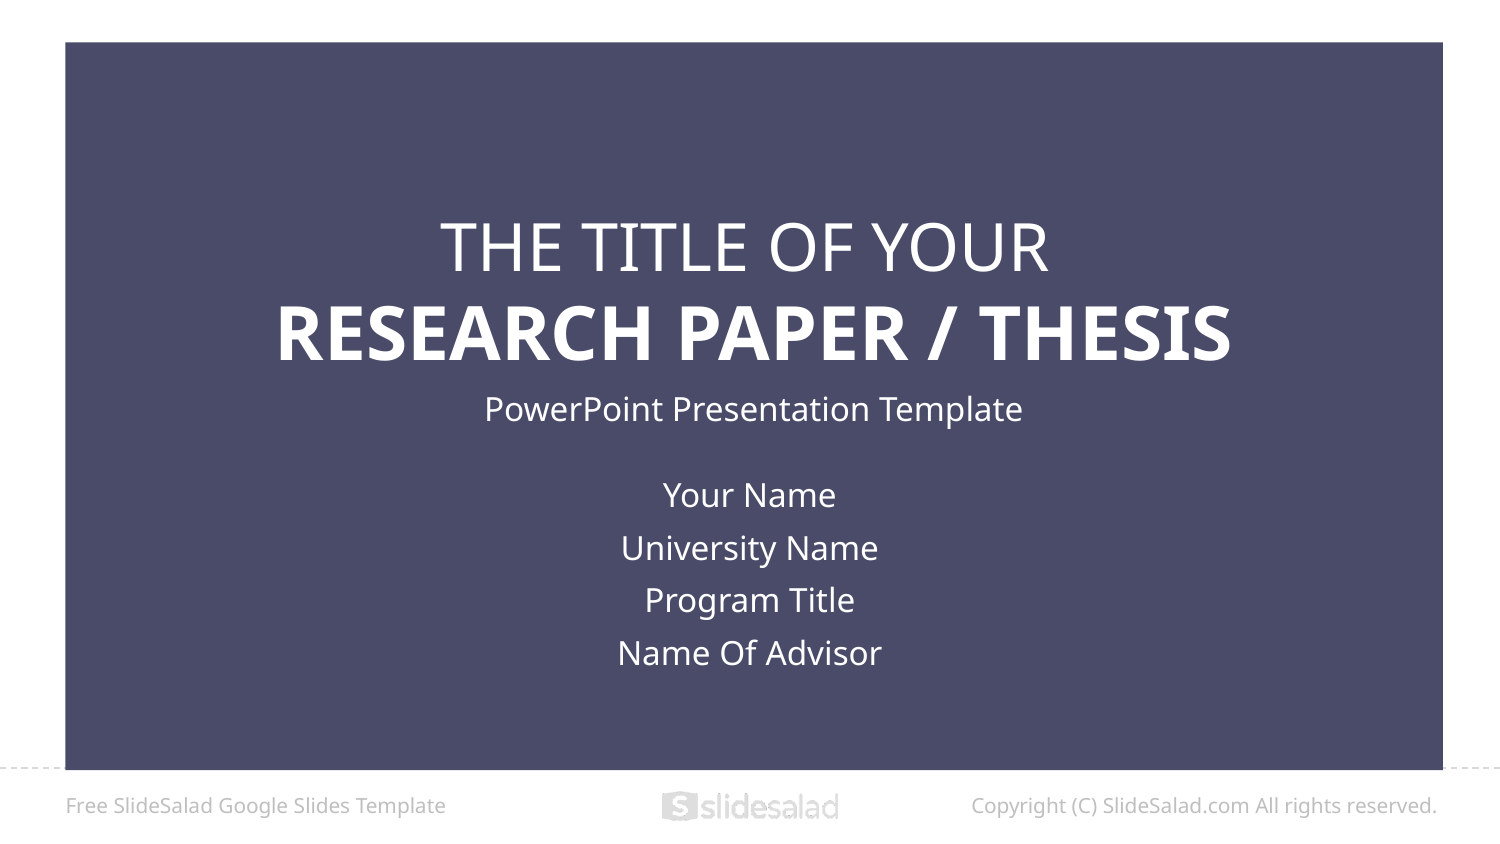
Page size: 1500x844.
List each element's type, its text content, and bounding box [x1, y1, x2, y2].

text_box [65, 42, 1443, 771]
picture [662, 791, 838, 823]
text_box PowerPoint Presentation Template [116, 388, 1392, 429]
text_box THE TITLE OF YOUR RESEARCH PAPER / THESIS [116, 205, 1392, 376]
text_box Your Name University Name Program Title Name Of Advisor [493, 474, 1006, 672]
